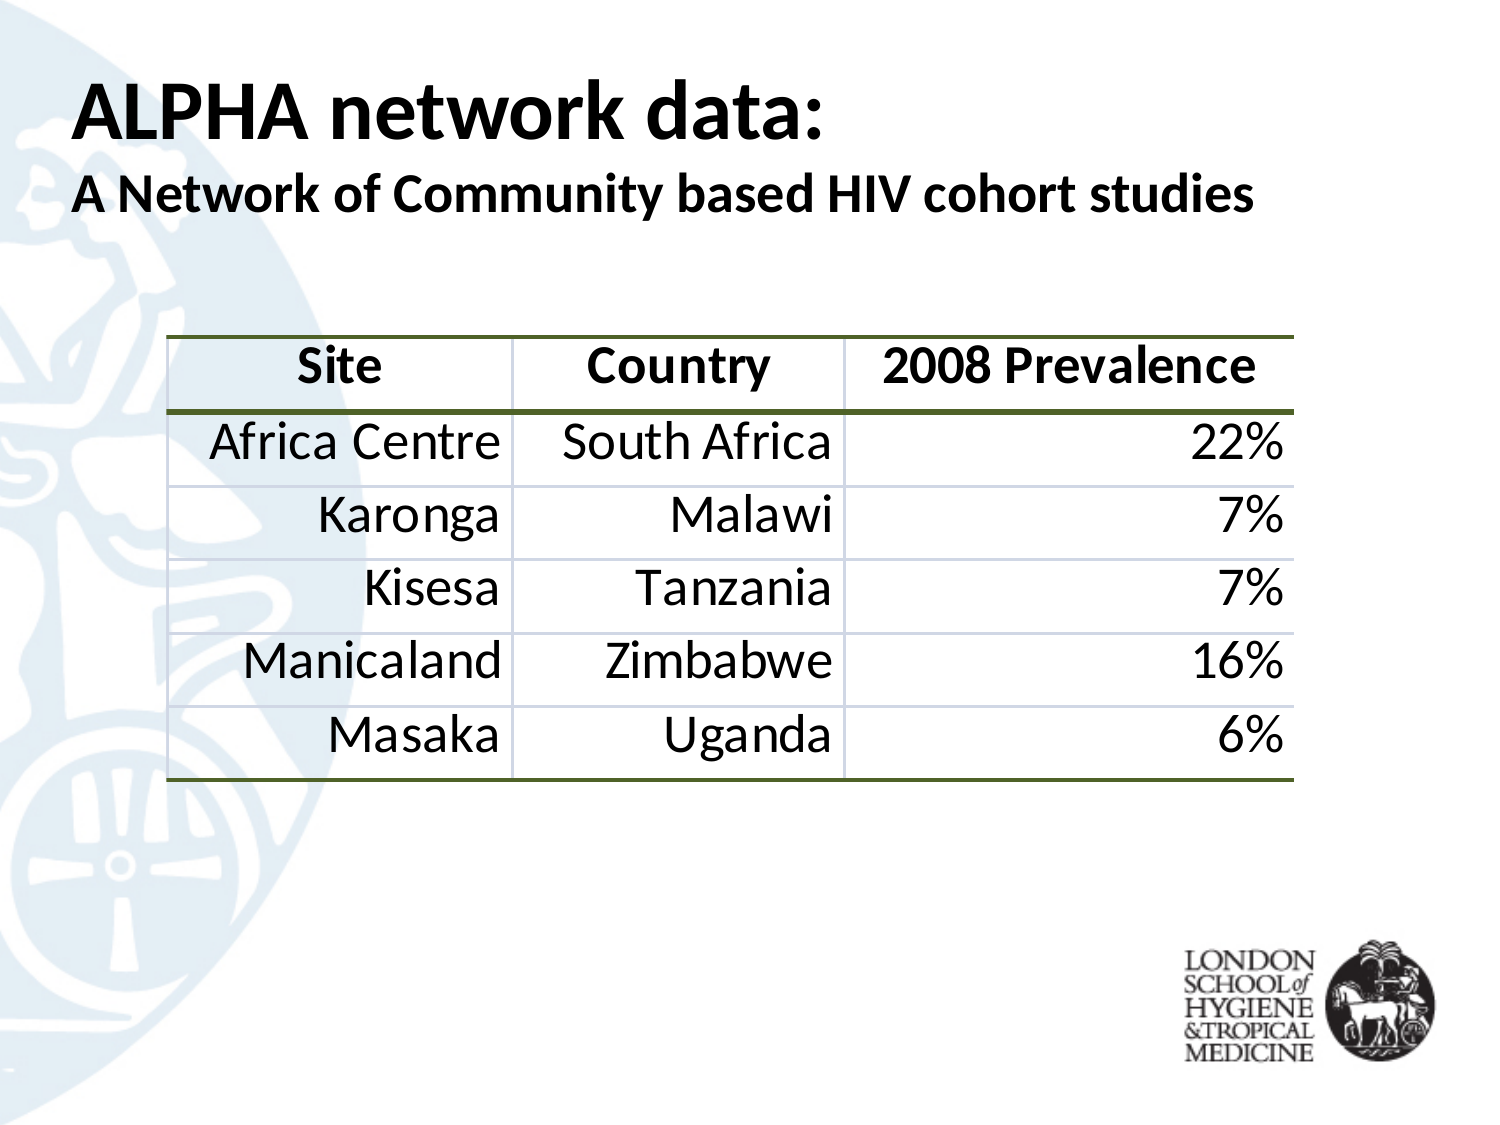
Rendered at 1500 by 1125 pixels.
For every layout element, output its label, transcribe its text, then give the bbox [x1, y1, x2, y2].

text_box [166, 335, 1298, 785]
picture [0, 0, 1500, 1125]
title ALPHA network data: A Network of Community based HIV cohort studies [56, 44, 1426, 233]
